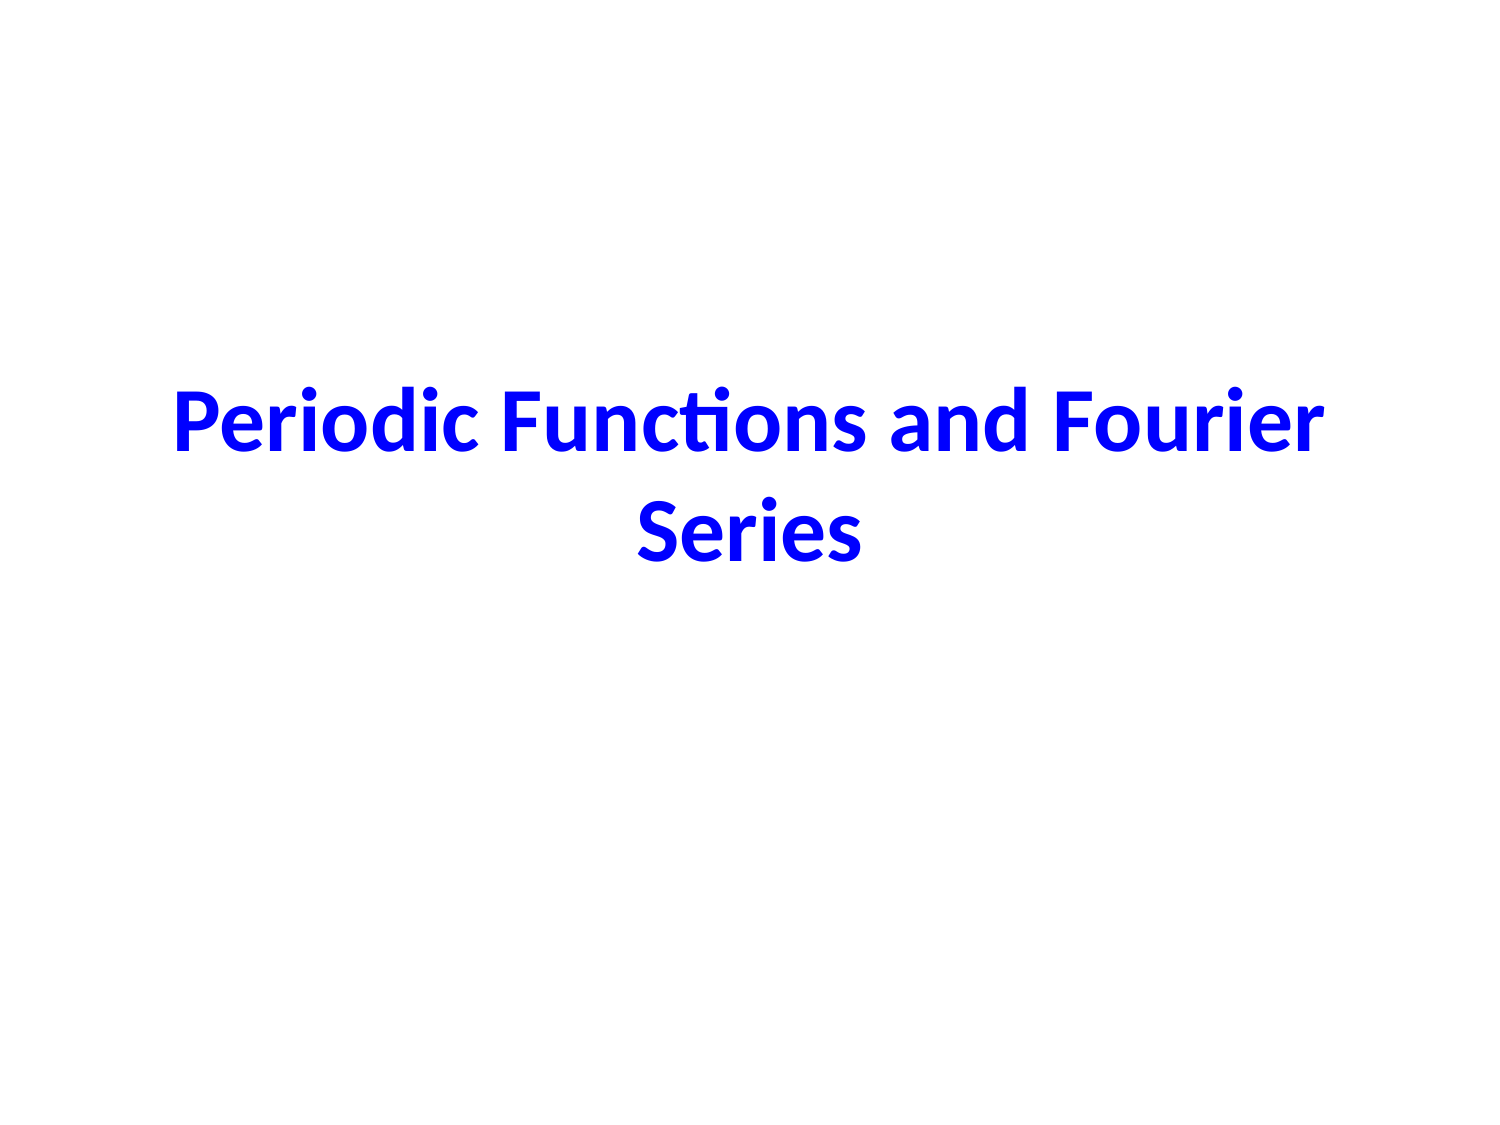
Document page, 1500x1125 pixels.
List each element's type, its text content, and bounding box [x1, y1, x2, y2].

title Periodic Functions and Fourier Series [112, 349, 1388, 591]
